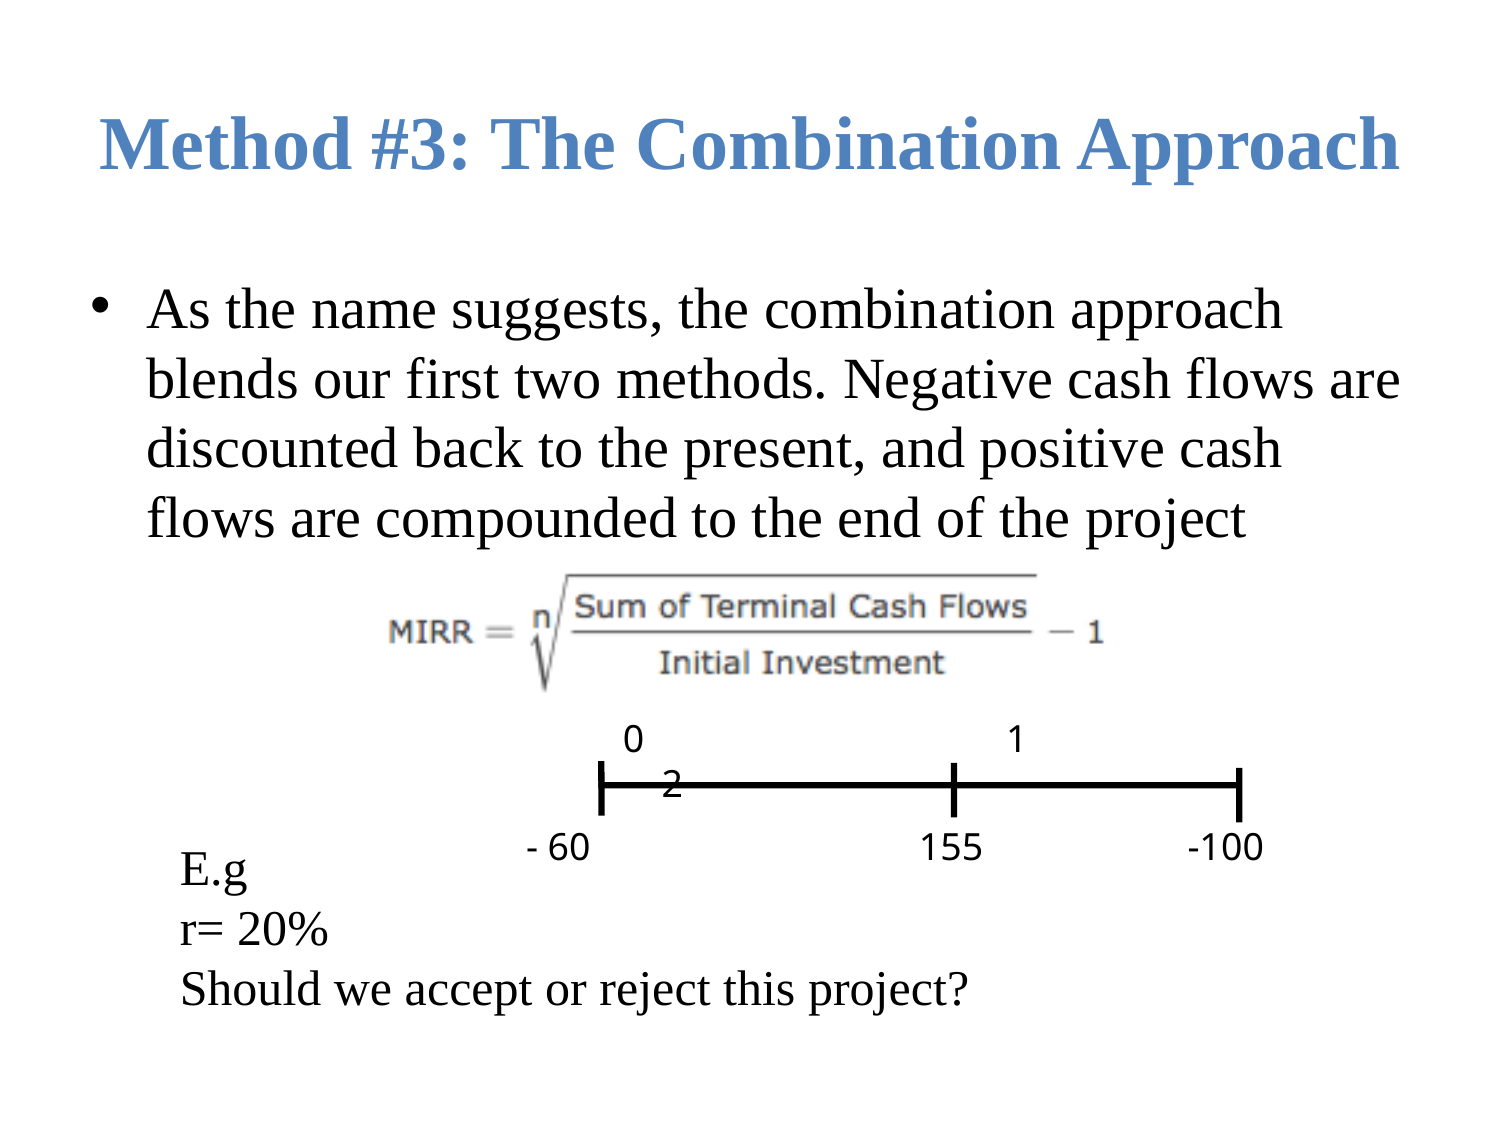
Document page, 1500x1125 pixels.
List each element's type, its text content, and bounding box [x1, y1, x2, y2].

picture [377, 556, 1128, 708]
text_box - 60 155 -100 [501, 815, 1300, 876]
title Method #3: The Combination Approach [75, 45, 1425, 233]
list As the name suggests, the combination approach blends our first two methods. Negative cash flows are discounted back to the present, and positive cash flows are compounded to the end of the project [75, 262, 1425, 1005]
text_box 0 1 2 [598, 707, 1290, 813]
text_box E.g r= 20% Should we accept or reject this project? [164, 828, 985, 1084]
